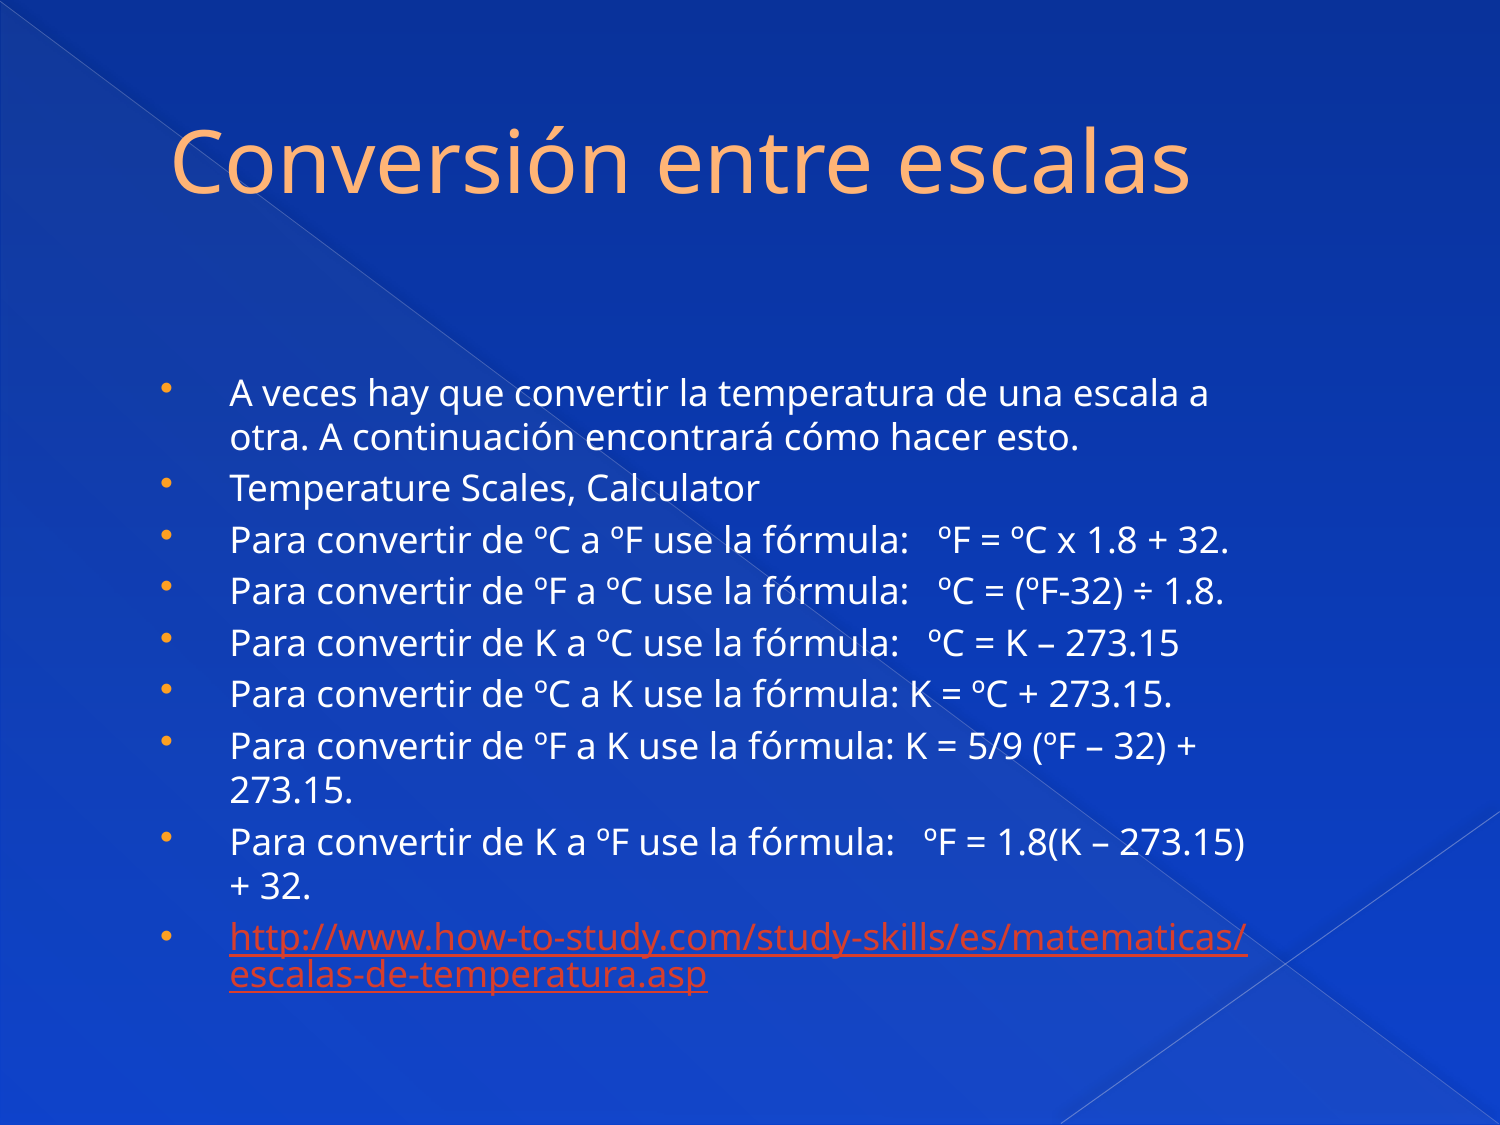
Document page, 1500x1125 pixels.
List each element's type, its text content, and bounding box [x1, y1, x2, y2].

list A veces hay que convertir la temperatura de una escala a otra. A continuación encontrará cómo hacer esto. Temperature Scales, Calculator Para convertir de ºC a ºF use la fórmula: ºF = ºC x 1.8 + 32. Para convertir de ºF a ºC use la fórmula: ºC = (ºF-32) ÷ 1.8. Para convertir de K a ºC use la fórmula: ºC = K – 273.15 Para convertir de ºC a K use la fórmula: K = ºC + 273.15. Para convertir de ºF a K use la fórmula: K = 5/9 (ºF – 32) + 273.15. Para convertir de K a ºF use la fórmula: ºF = 1.8(K – 273.15) + 32. http://www.how-to-study.com/study-skills/es/matematicas/escalas-de-temperatura.asp [135, 361, 1275, 1024]
title Conversión entre escalas [75, 43, 1425, 274]
